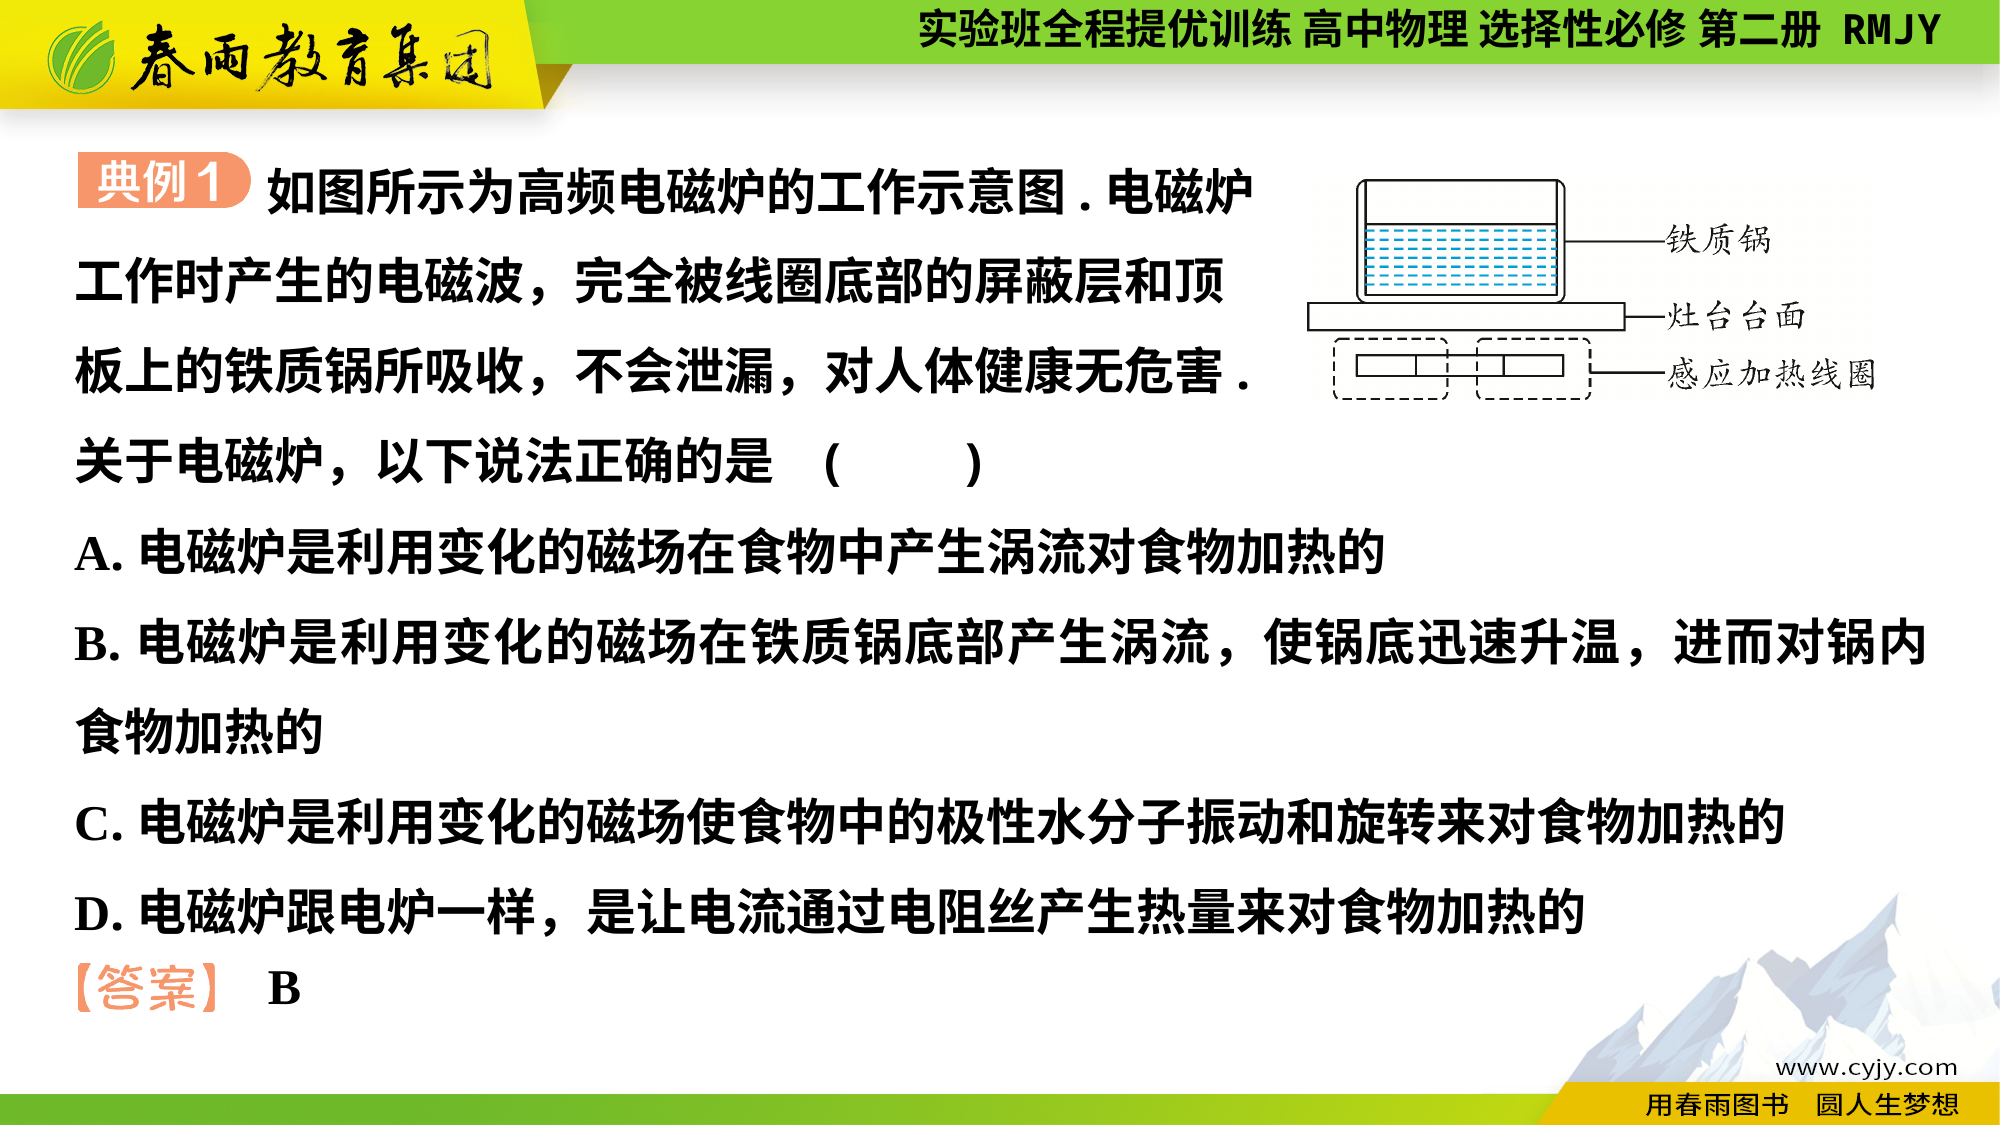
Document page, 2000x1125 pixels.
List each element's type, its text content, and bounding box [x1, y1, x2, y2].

text_box B [253, 956, 317, 1023]
list 如图所示为高频电磁炉的工作示意图.电磁炉 工作时产生的电磁波，完全被线圈底部的屏蔽层和顶 板上的铁质锅所吸收，不会泄漏，对人体健康无危害. 关于电磁炉，以下说法正确的是 ( ) A.电磁炉是利用变化的磁场在食物中产生涡流对食物加热的 B.电磁炉是利用变化的磁场在铁质锅底部产生涡流，使锅底迅速升温，进而对锅内食物加热的 C.电磁炉是利用变化的磁场使食物中的极性水分子振动和旋转来对食物加热的 D.电磁炉跟电炉一样，是让电流通过电阻丝产生热量来对食物加热的 [59, 122, 1944, 956]
picture [0, 0, 2000, 1125]
